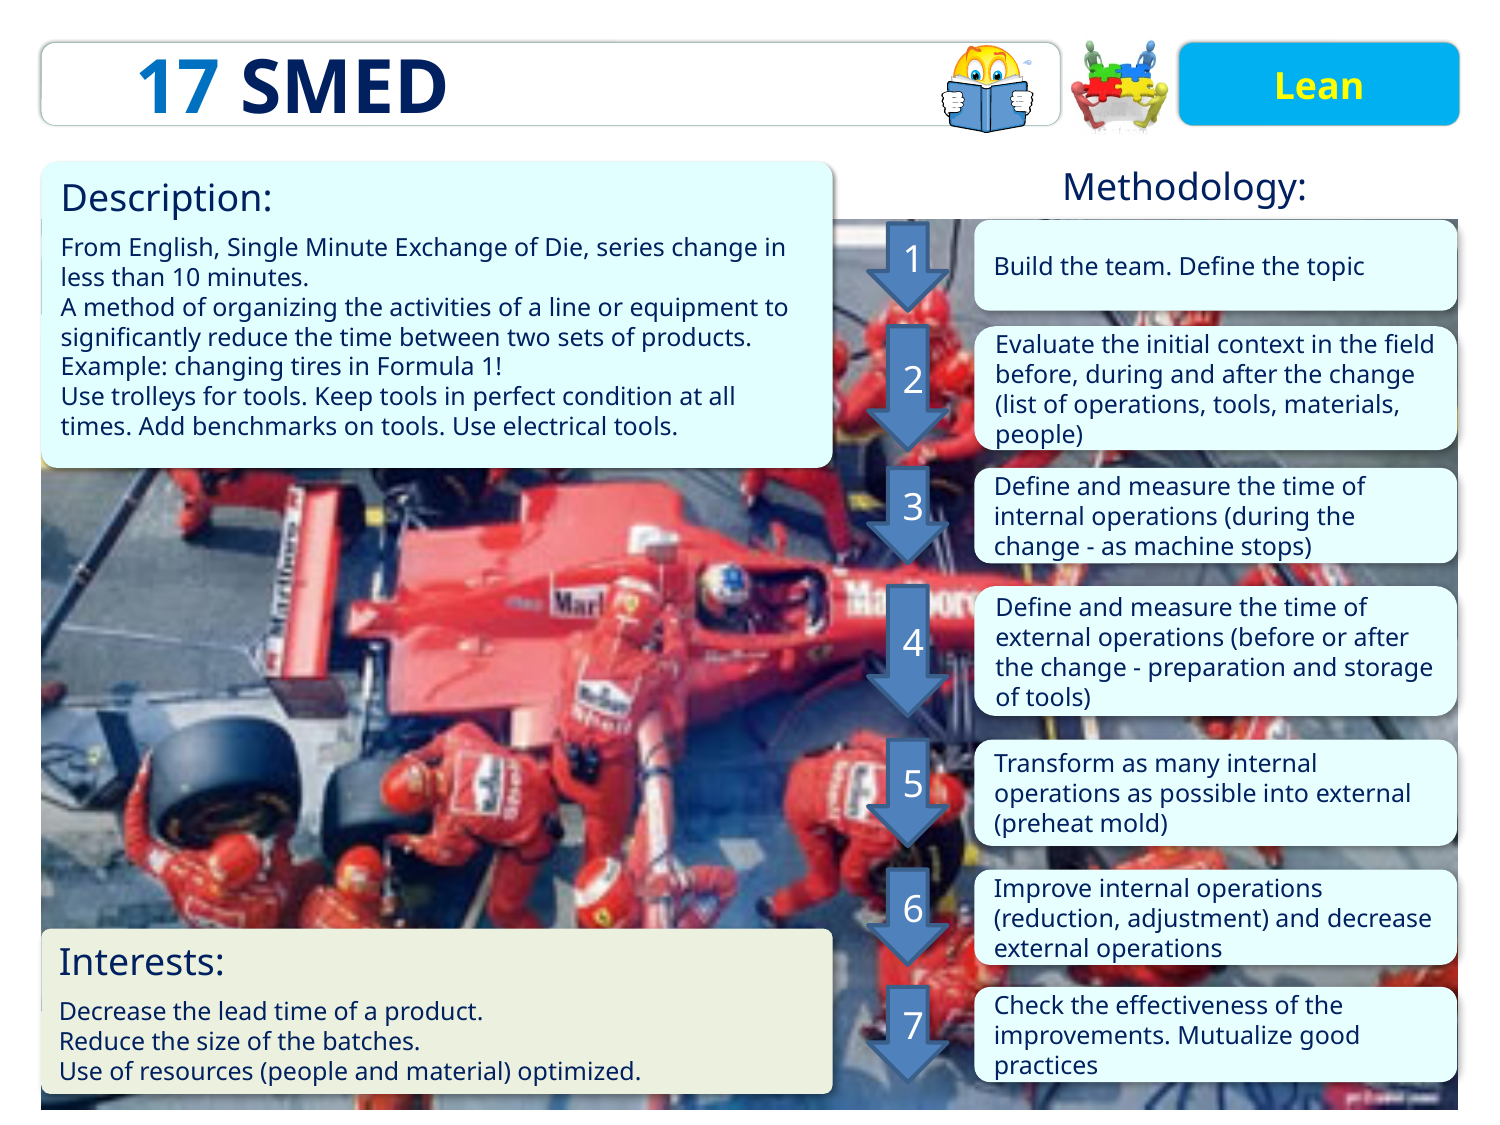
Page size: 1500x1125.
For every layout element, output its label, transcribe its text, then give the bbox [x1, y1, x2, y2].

text_box Description: From English, Single Minute Exchange of Die, series change in less than 10 minutes. A method of organizing the activities of a line or equipment to significantly reduce the time between two sets of products. Example: changing tires in Formula 1! Use trolleys for tools. Keep tools in perfect condition at all times. Add benchmarks on tools. Use electrical tools. [39, 159, 835, 219]
text_box 17 SMED [39, 40, 1058, 128]
picture [40, 219, 1458, 1110]
picture [941, 44, 1034, 134]
text_box Lean [1181, 40, 1462, 128]
text_box Methodology: [1044, 153, 1460, 217]
picture [1063, 30, 1175, 143]
